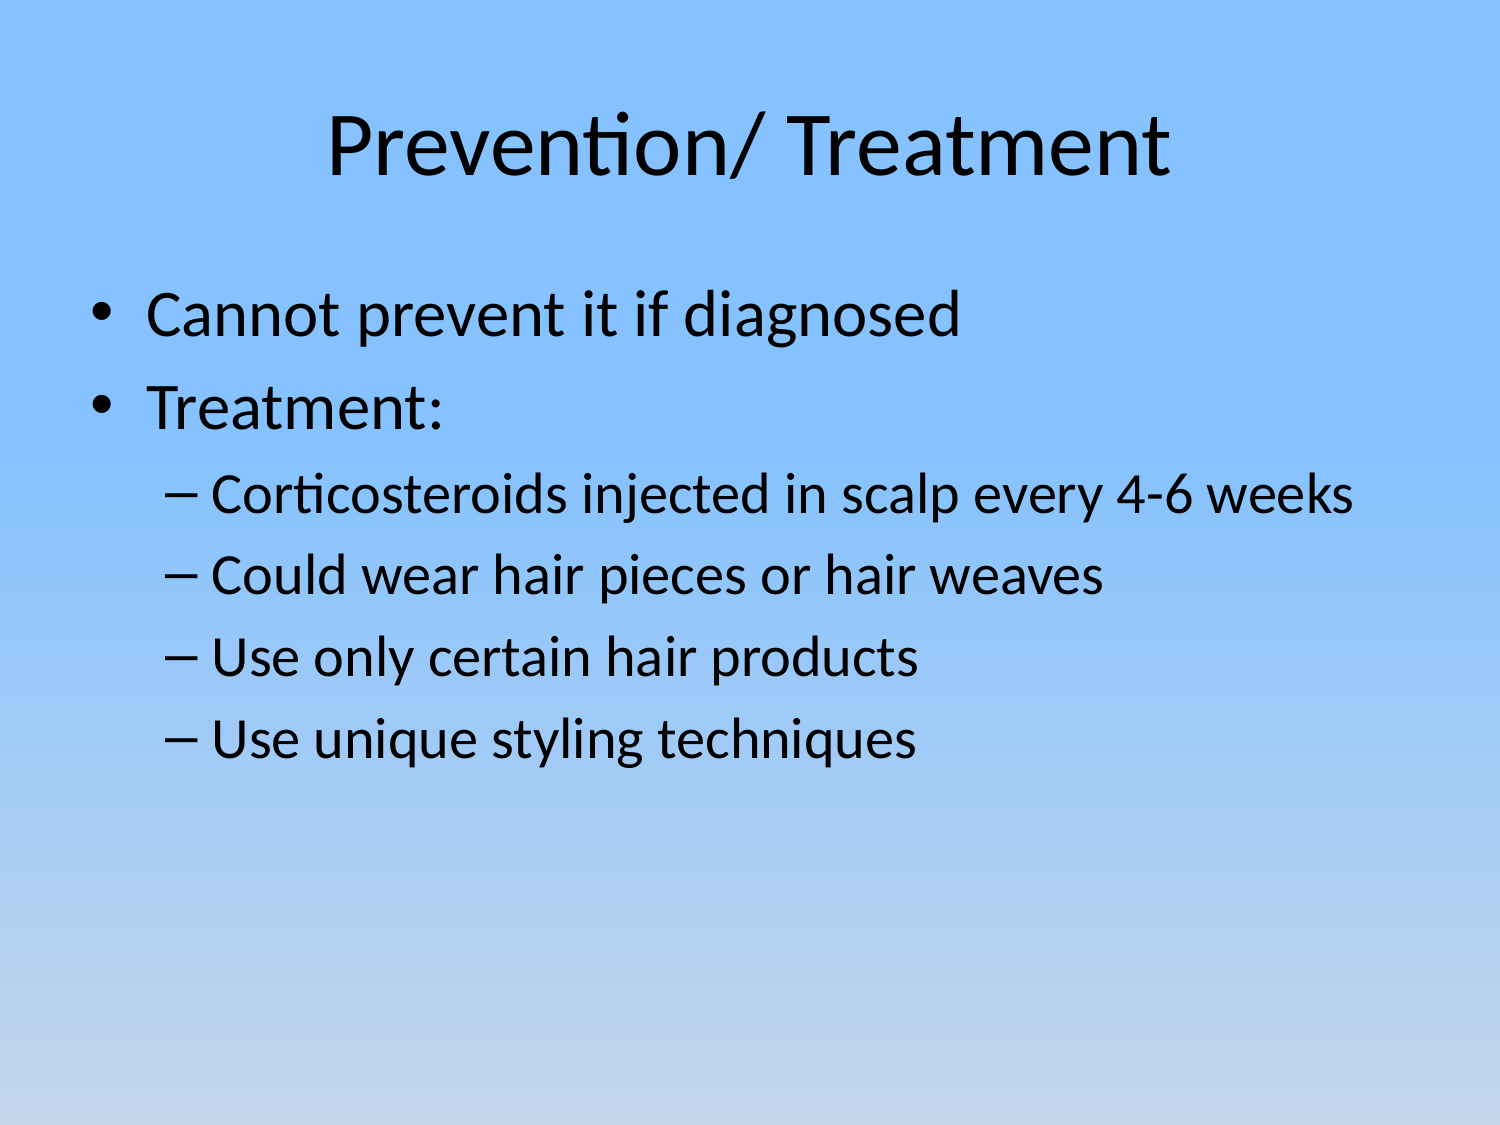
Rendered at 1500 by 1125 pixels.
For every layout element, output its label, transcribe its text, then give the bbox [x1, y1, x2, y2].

list Cannot prevent it if diagnosed Treatment: Corticosteroids injected in scalp every 4-6 weeks Could wear hair pieces or hair weaves Use only certain hair products Use unique styling techniques [74, 262, 1426, 1006]
title Prevention/ Treatment [74, 44, 1426, 233]
